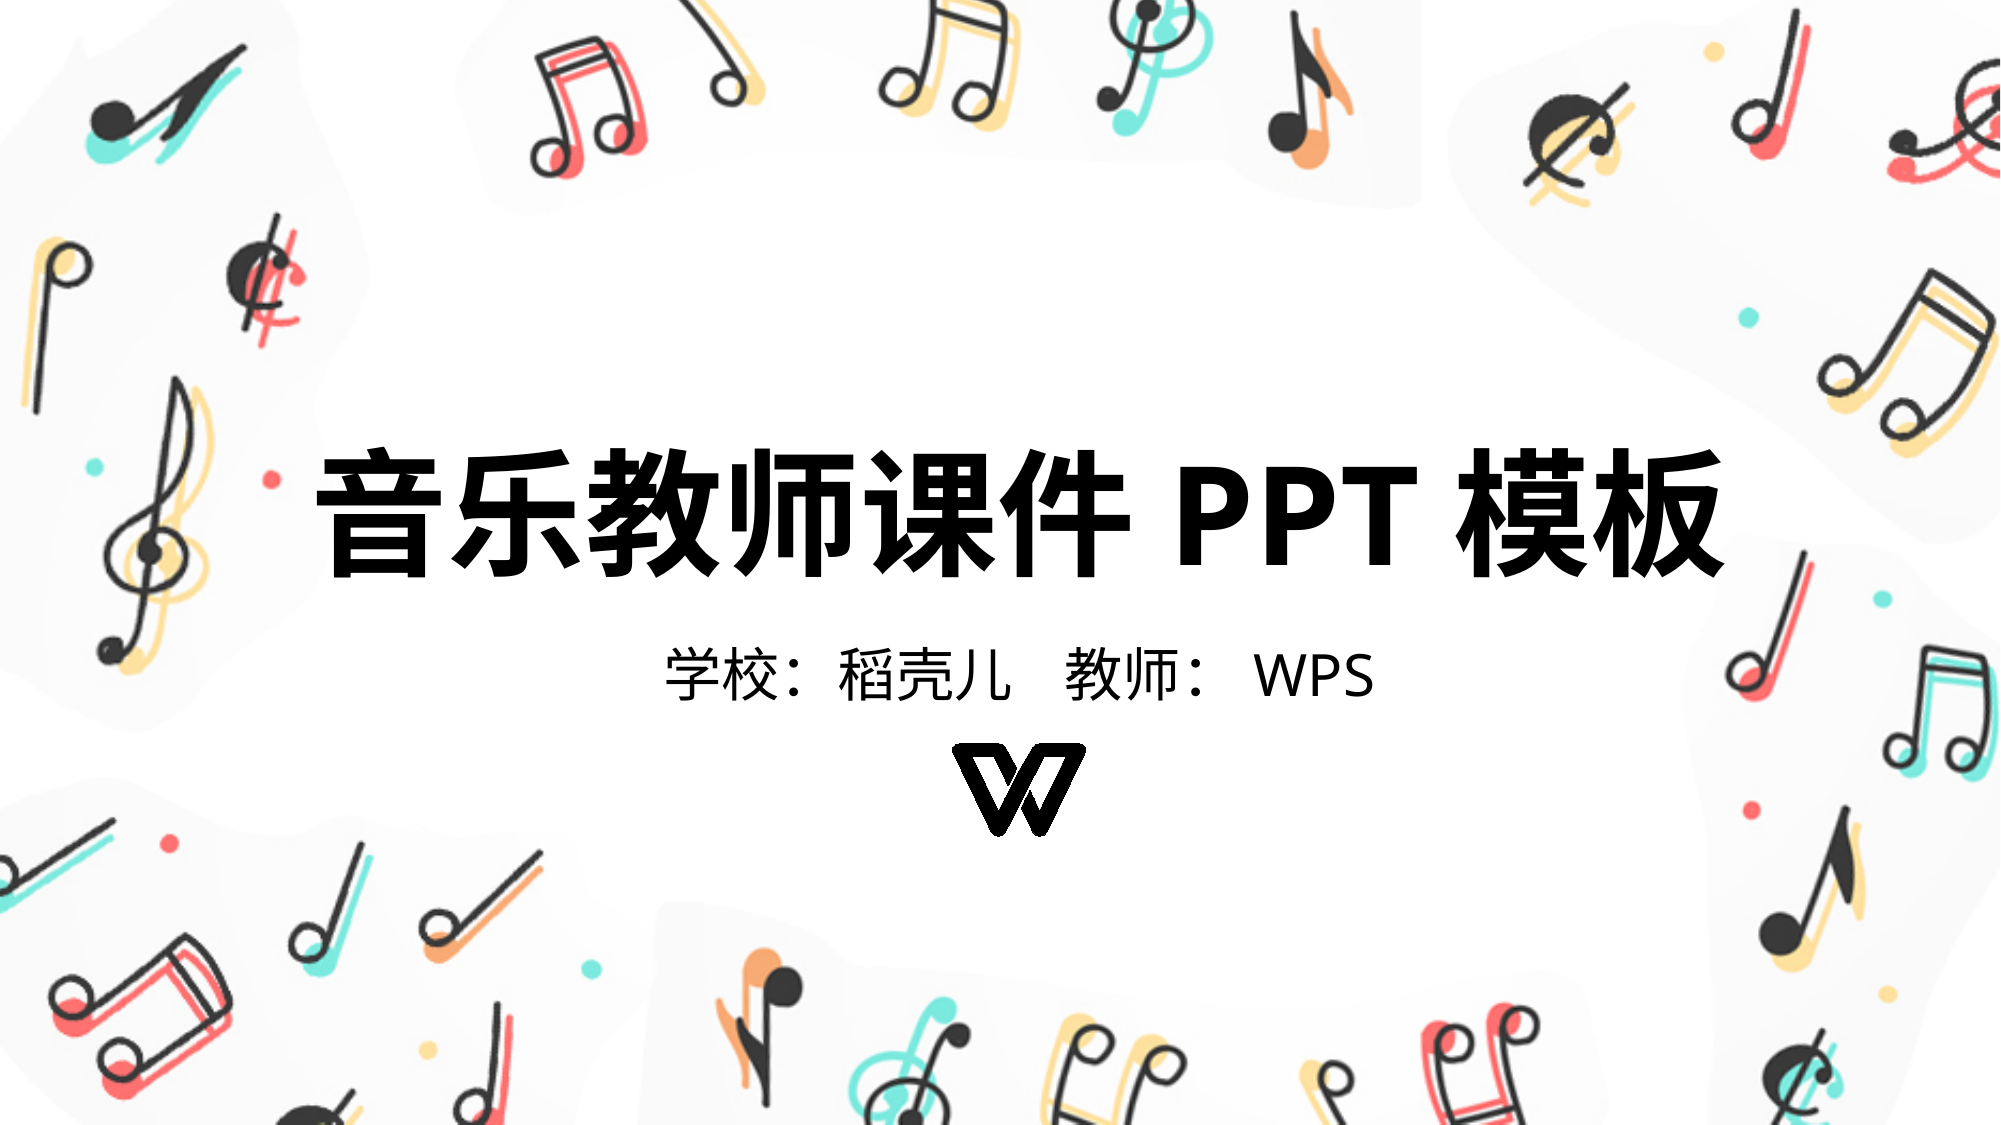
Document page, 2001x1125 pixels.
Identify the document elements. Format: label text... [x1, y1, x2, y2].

picture [0, 0, 2001, 1125]
text_box 音乐教师课件PPT模板 [214, 420, 1825, 601]
text_box 学校：稻壳儿 教师：WPS [606, 630, 1432, 715]
text_box [952, 743, 1086, 837]
